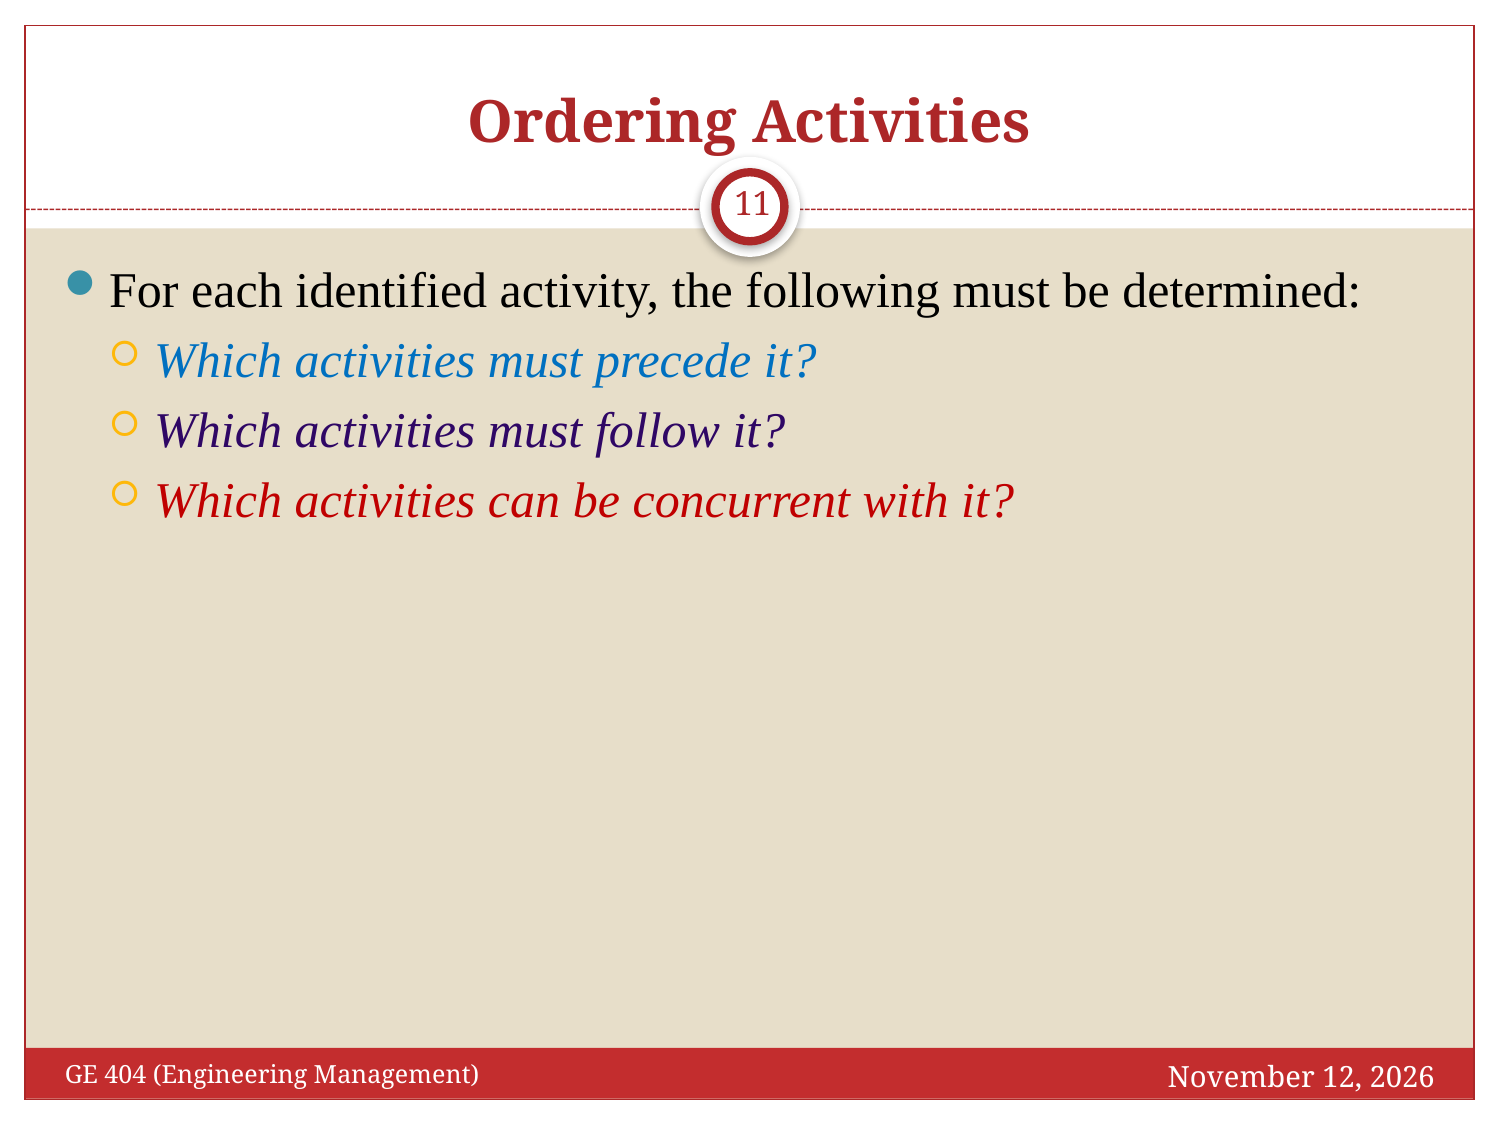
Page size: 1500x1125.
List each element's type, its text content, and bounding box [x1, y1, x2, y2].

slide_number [950, 1050, 1450, 1111]
slide_number 11 [715, 168, 791, 241]
footer GE 404 (Engineering Management) [50, 1051, 638, 1112]
list For each identified activity, the following must be determined: Which activities must precede it? Which activities must follow it? Which activities can be concurrent with it? [49, 250, 1445, 1001]
title Ordering Activities [49, 37, 1450, 162]
